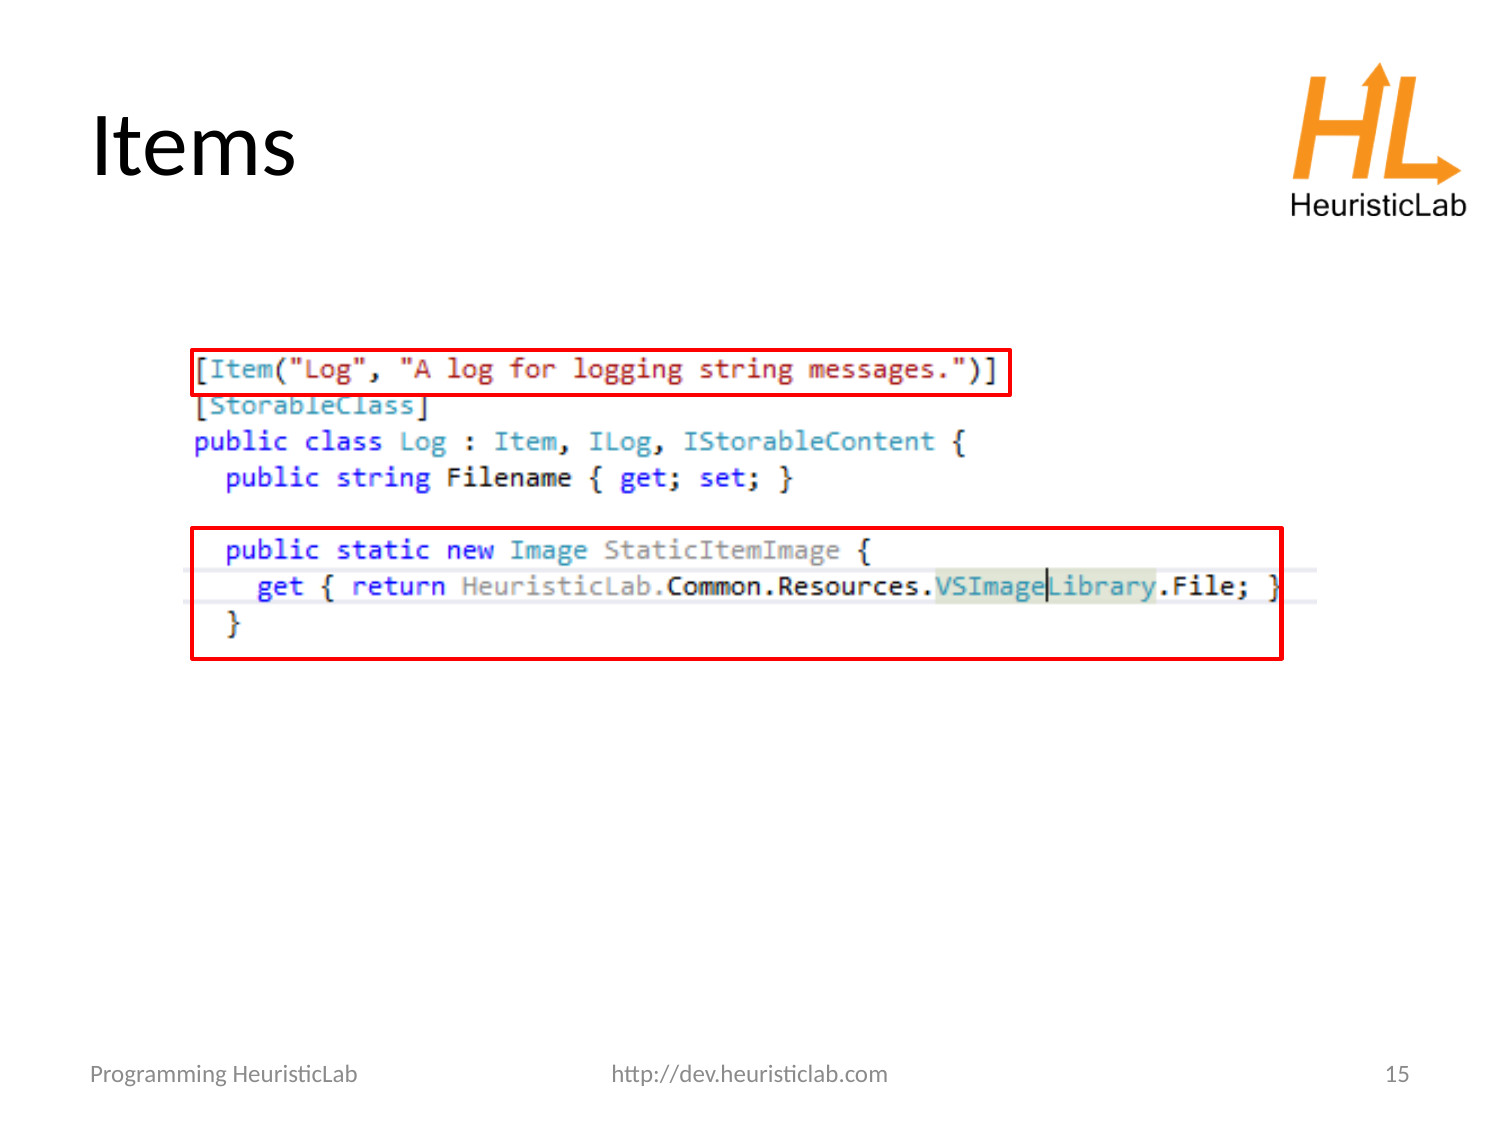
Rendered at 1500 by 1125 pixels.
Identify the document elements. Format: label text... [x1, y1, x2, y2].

title Items [75, 45, 1282, 233]
picture [1281, 27, 1474, 244]
slide_number 15 [1074, 1042, 1425, 1103]
slide_number Programming HeuristicLab [75, 1042, 425, 1103]
picture [182, 349, 1318, 659]
footer http://dev.heuristiclab.com [512, 1042, 988, 1103]
